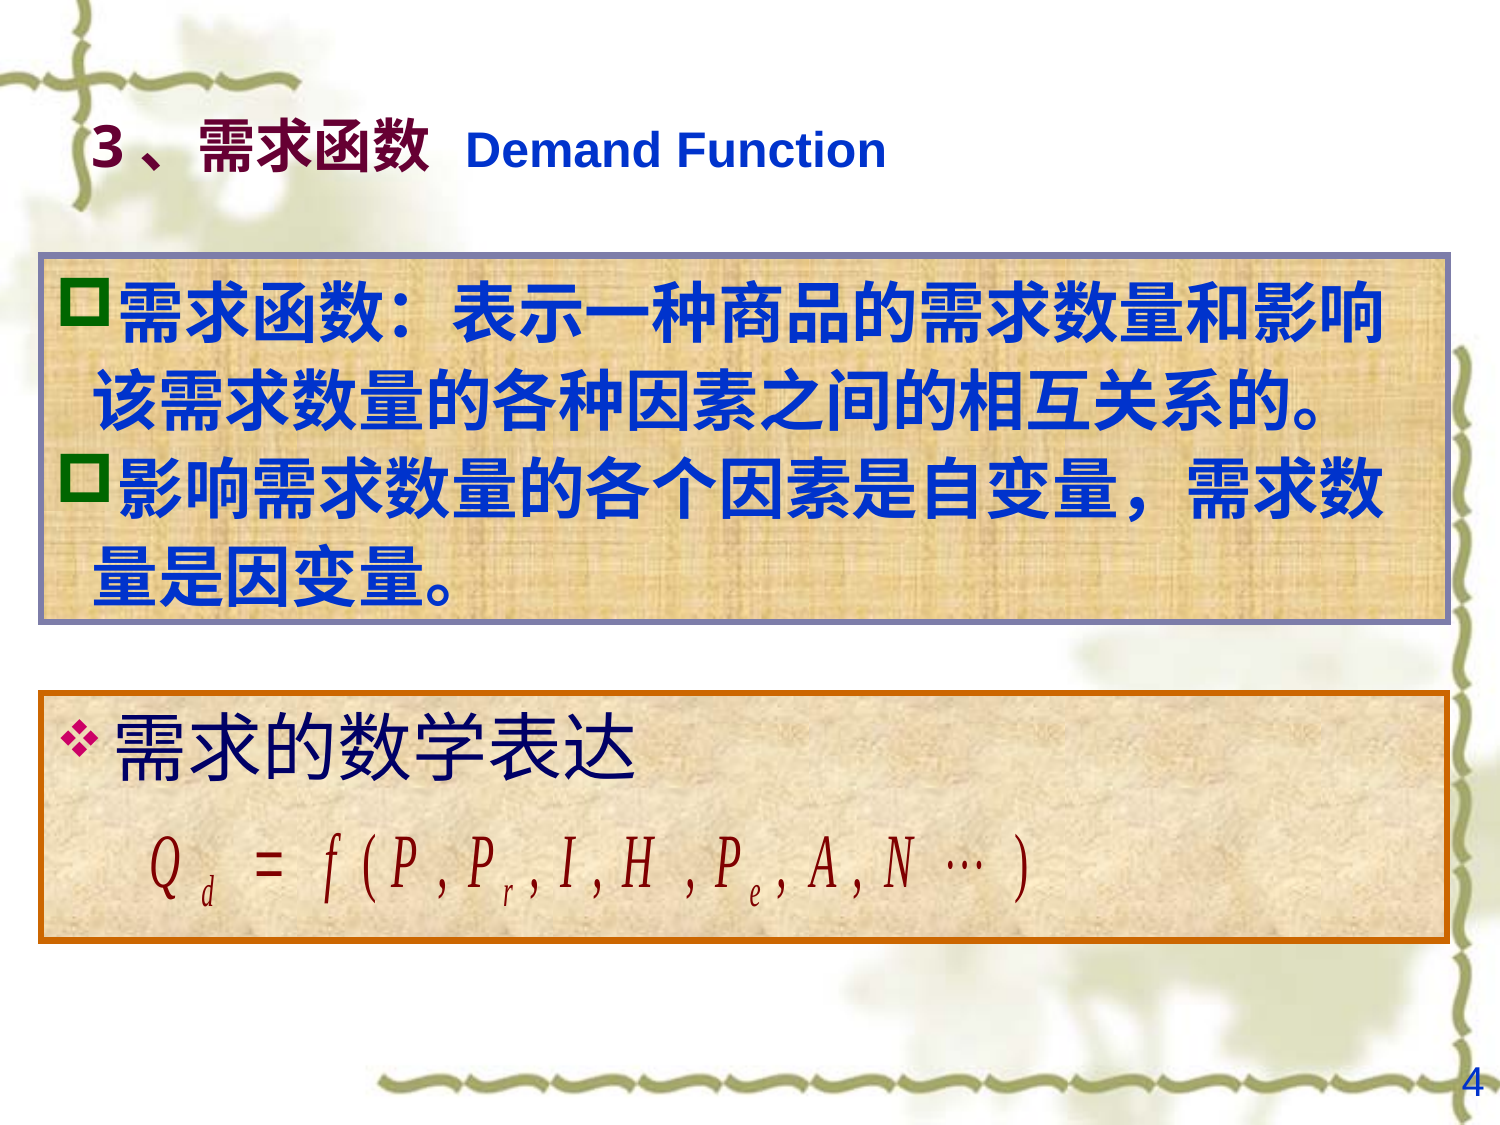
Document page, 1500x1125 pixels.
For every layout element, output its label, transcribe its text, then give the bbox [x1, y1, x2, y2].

text_box 需求函数：表示一种商品的需求数量和影响该需求数量的各种因素之间的相互关系的。 影响需求数量的各个因素是自变量，需求数量是因变量。 [41, 255, 1448, 622]
slide_number 4 [1080, 1046, 1500, 1125]
list 需求的数学表达 [41, 692, 1447, 941]
picture [0, 0, 1500, 1125]
title 3、需求函数 Demand Function [76, 90, 1447, 185]
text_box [140, 810, 1046, 922]
